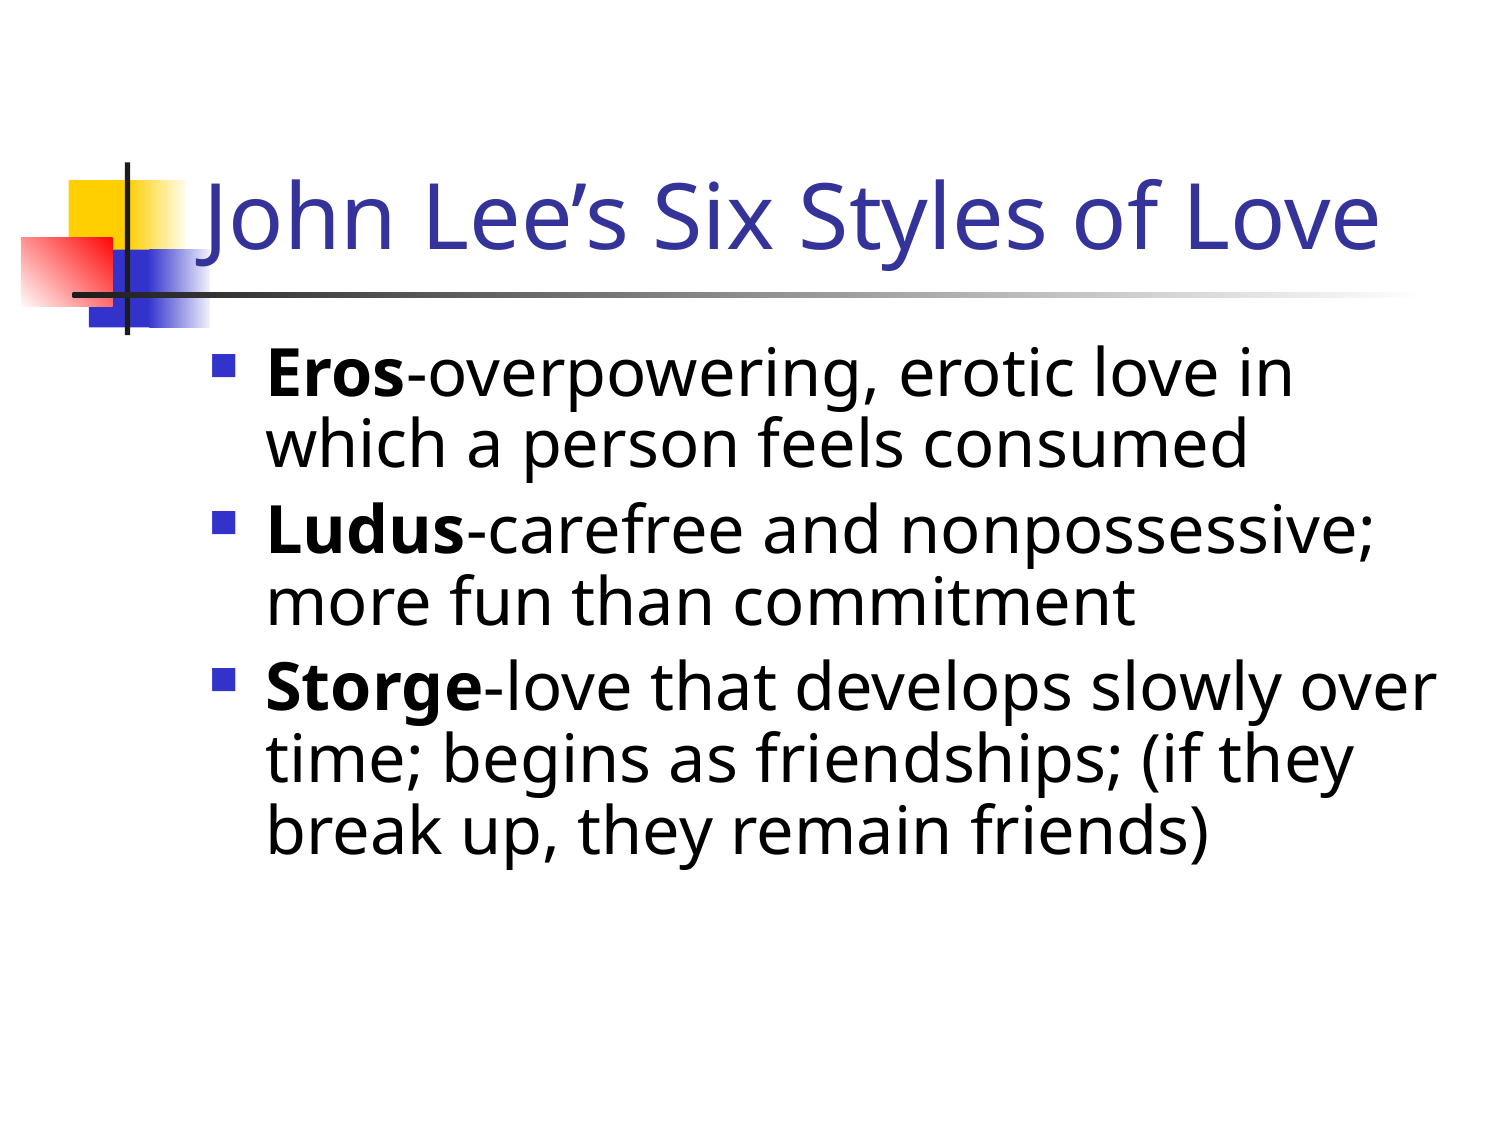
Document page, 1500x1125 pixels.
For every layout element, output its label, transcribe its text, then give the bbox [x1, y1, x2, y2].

list Eros-overpowering, erotic love in which a person feels consumed Ludus-carefree and nonpossessive; more fun than commitment Storge-love that develops slowly over time; begins as friendships; (if they break up, they remain friends) [193, 331, 1469, 1006]
title John Lee’s Six Styles of Love [188, 35, 1468, 275]
